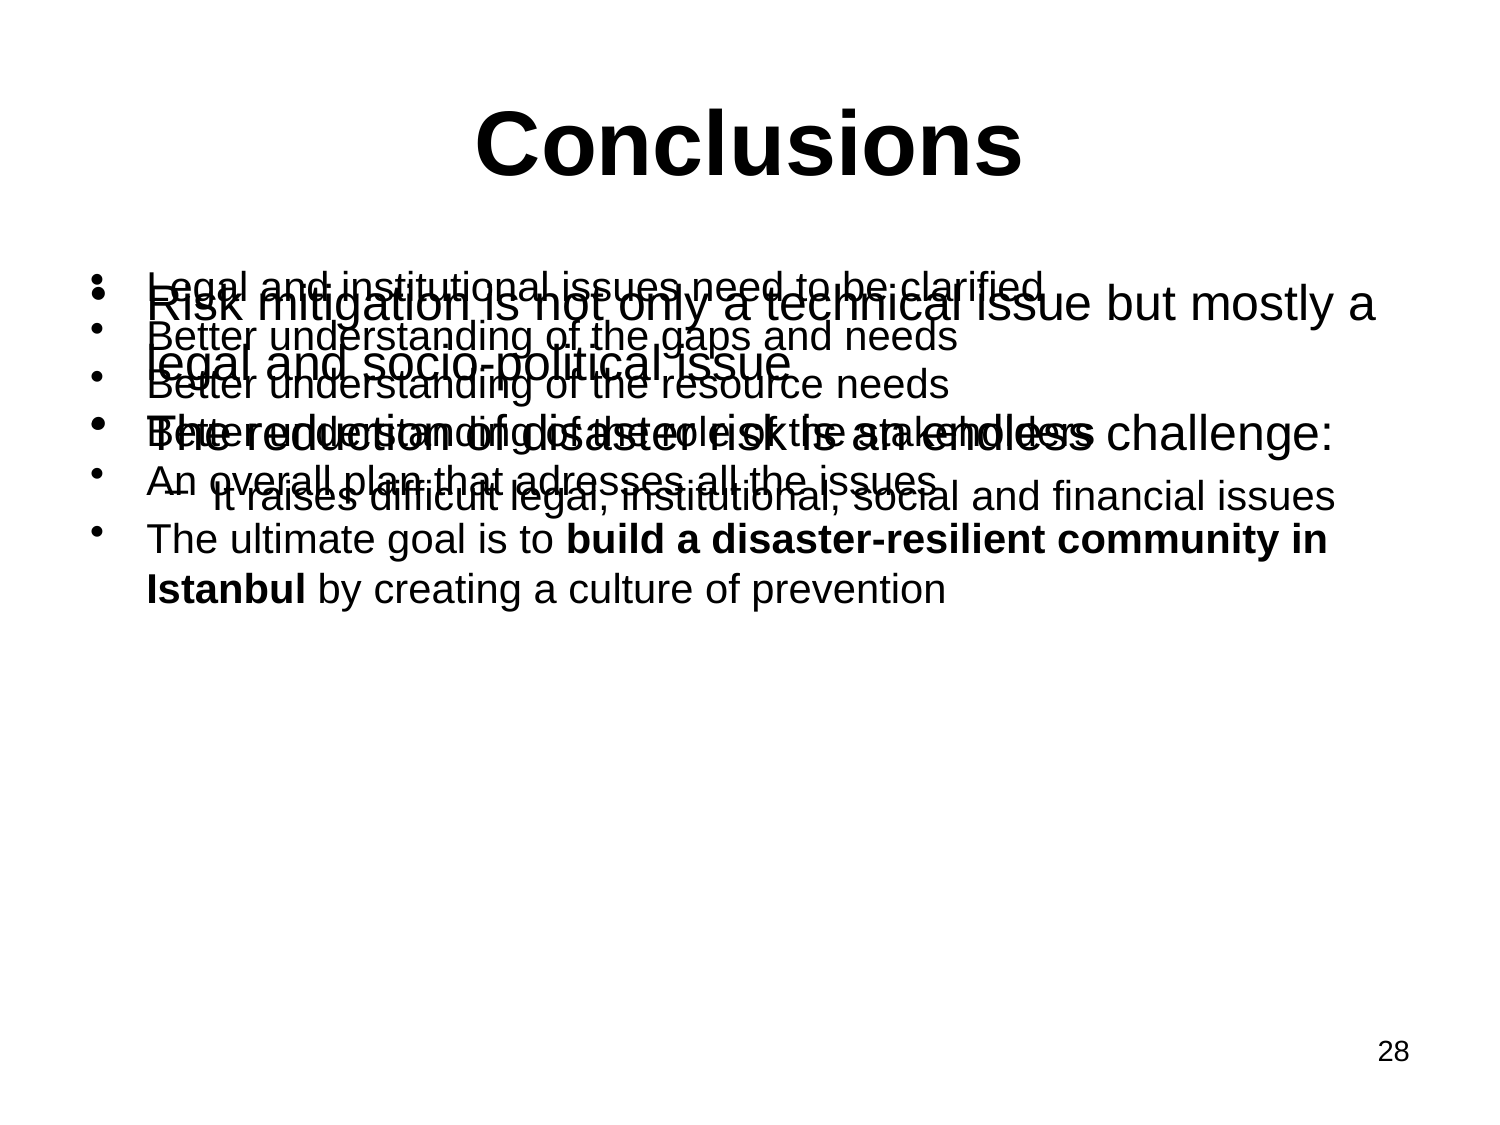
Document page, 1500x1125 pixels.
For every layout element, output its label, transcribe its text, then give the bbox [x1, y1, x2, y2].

slide_number 28 [1074, 1024, 1426, 1103]
title Conclusions [74, 44, 1426, 233]
list Legal and institutional issues need to be clarified Better understanding of the gaps and needs Better understanding of the resource needs Better understanding of the role of the stakeholders An overall plan that adresses all the issues The ultimate goal is to build a disaster-resilient community in Istanbul by creating a culture of prevention [74, 262, 1426, 1006]
